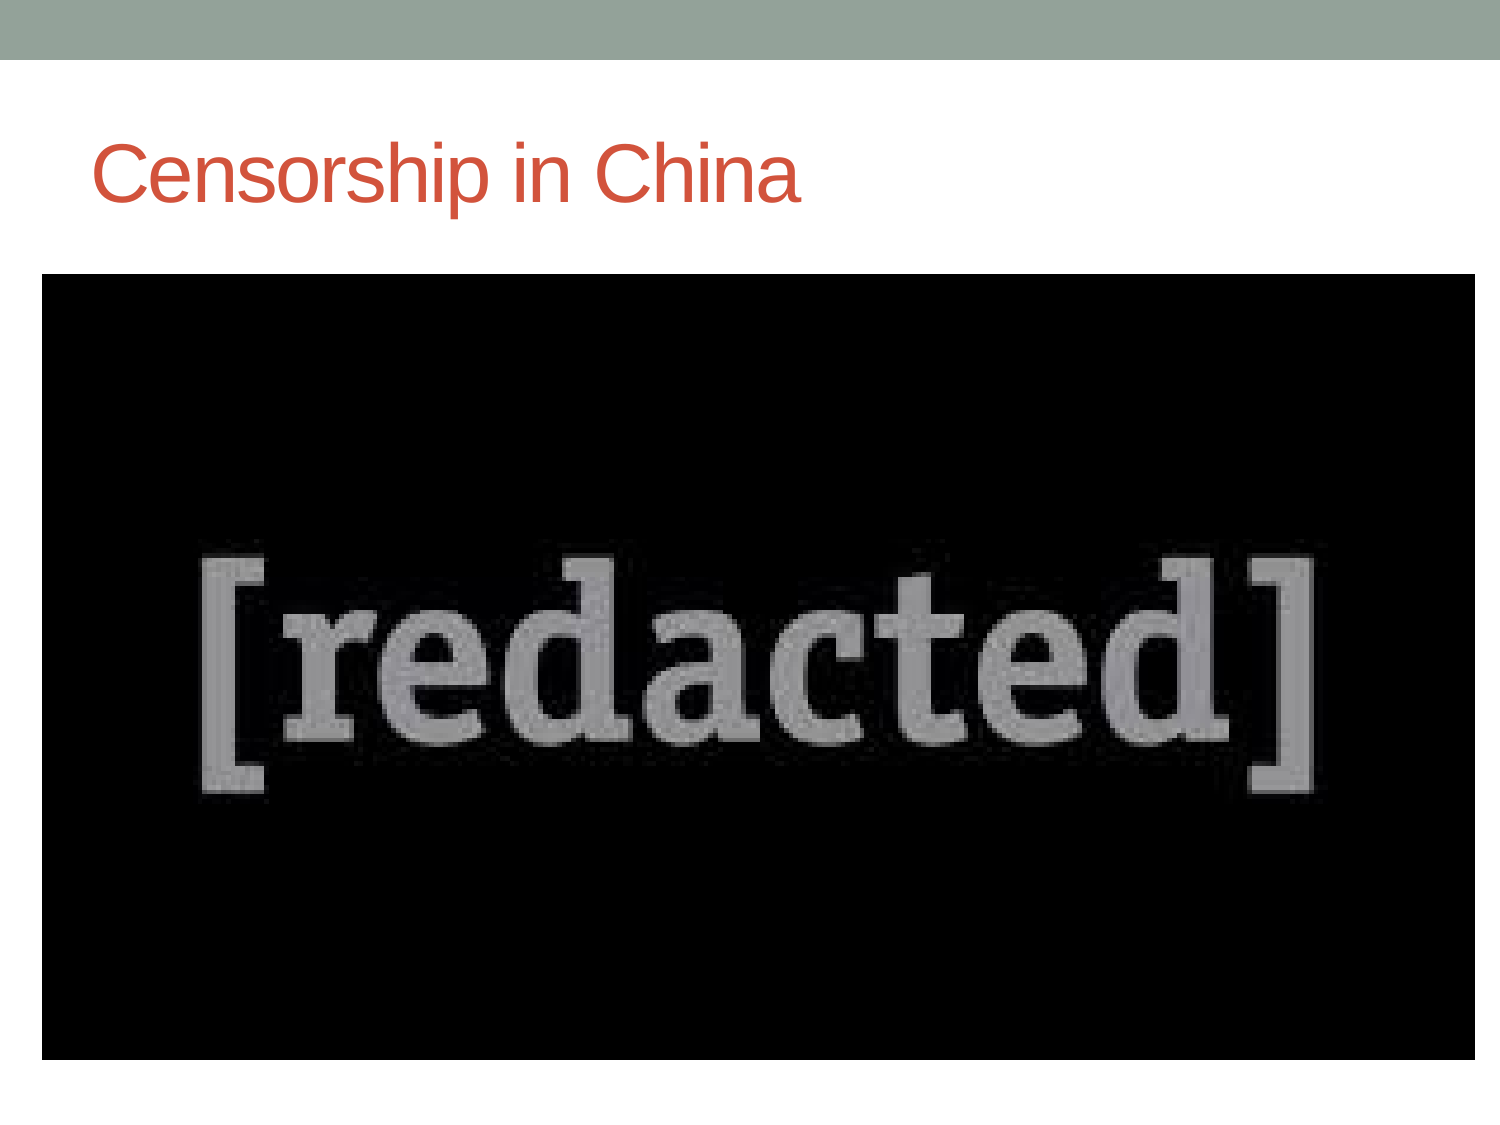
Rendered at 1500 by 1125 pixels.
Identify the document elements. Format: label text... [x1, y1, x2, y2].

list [42, 274, 1476, 1060]
title Censorship in China [75, 87, 1425, 250]
